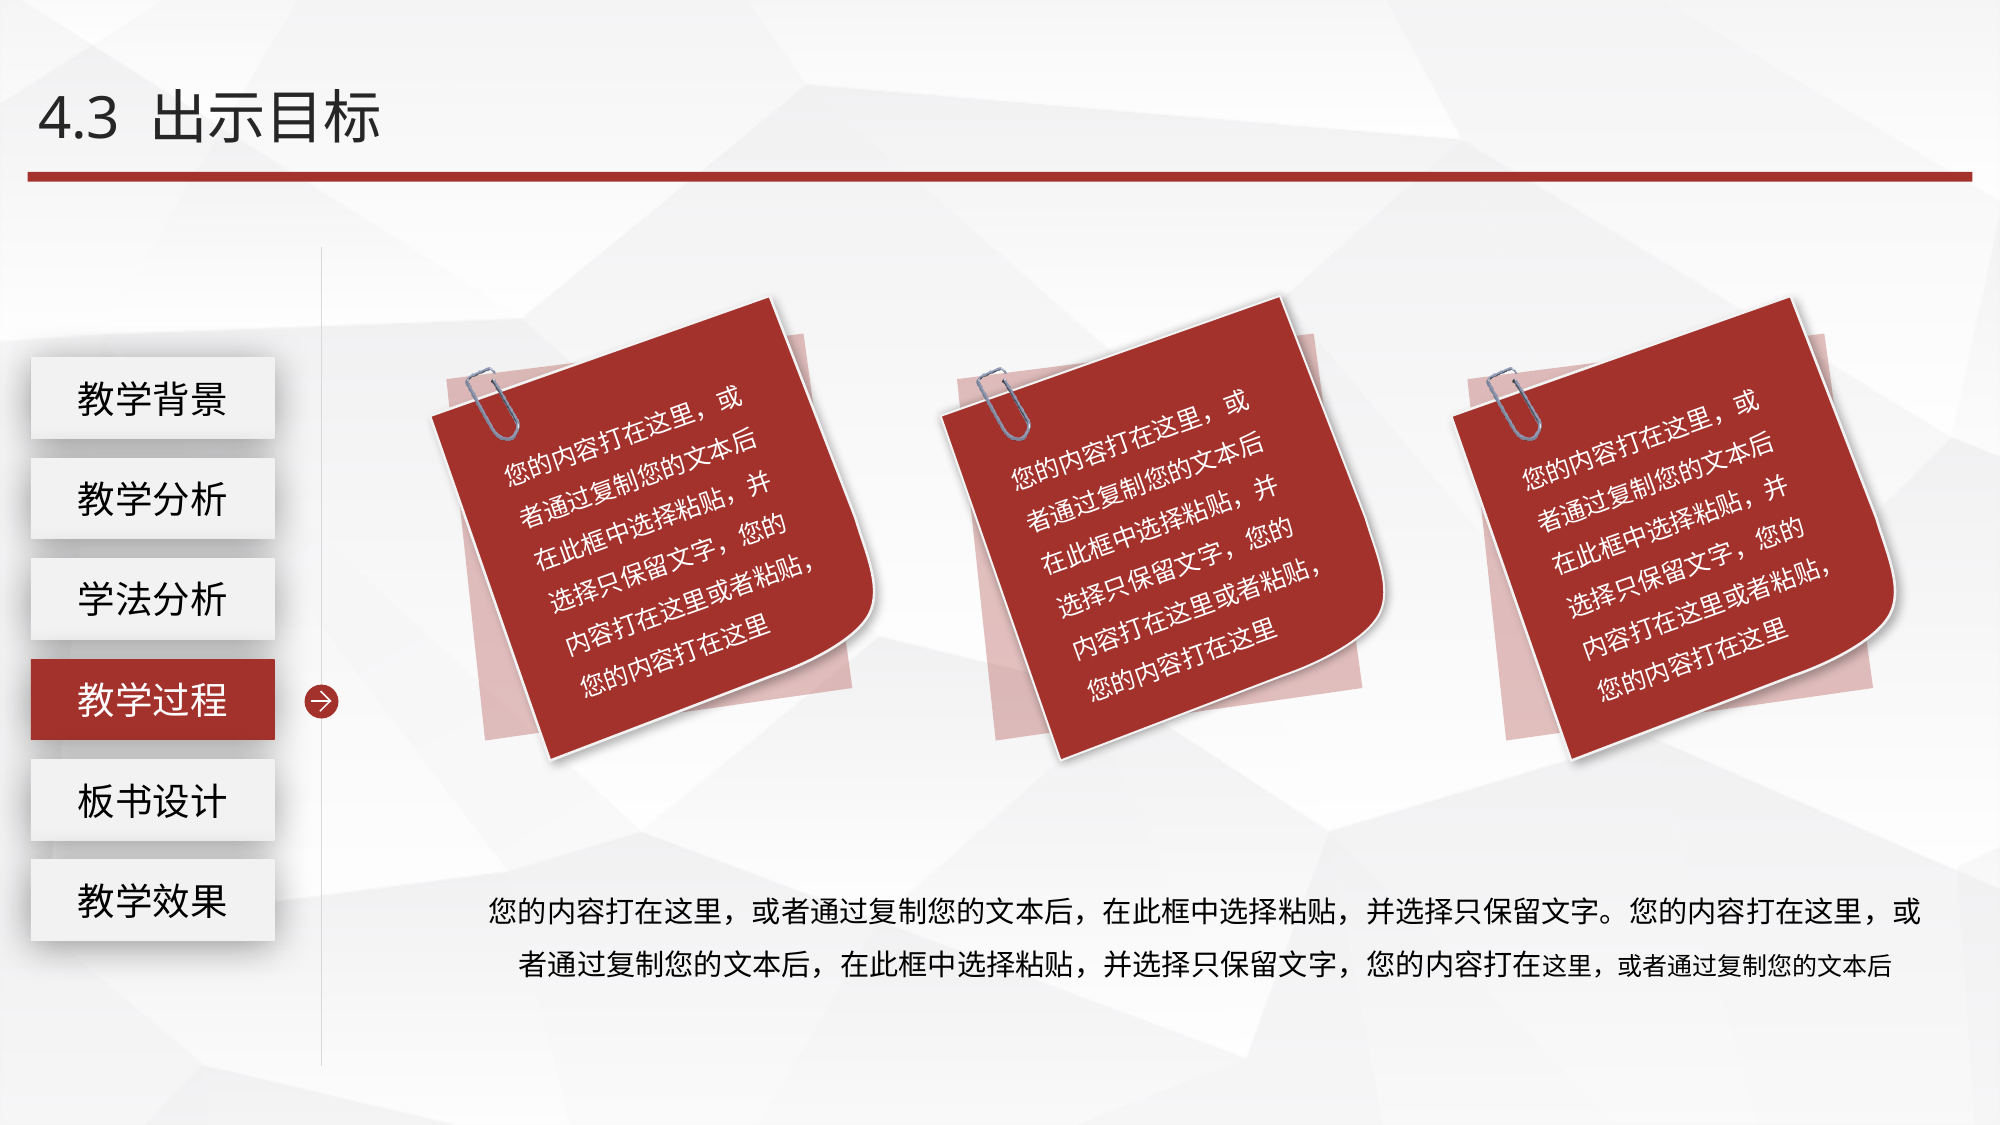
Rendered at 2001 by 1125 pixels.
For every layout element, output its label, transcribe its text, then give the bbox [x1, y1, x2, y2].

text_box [940, 295, 1385, 761]
text_box [26, 171, 1973, 183]
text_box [304, 684, 339, 719]
text_box 您的内容打在这里，或者通过复制您的文本后，在此框中选择粘贴，并选择只保留文字。您的内容打在这里，或者通过复制您的文本后，在此框中选择粘贴，并选择只保留文字，您的内容打在这里，或者通过复制您的文本后 [465, 868, 1946, 989]
text_box 教学效果 [30, 859, 275, 941]
text_box 教学分析 [30, 458, 275, 539]
text_box 4.3 出示目标 [23, 73, 794, 158]
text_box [1451, 295, 1896, 761]
text_box 教学背景 [30, 357, 275, 439]
text_box 学法分析 [30, 558, 275, 640]
text_box 教学过程 [30, 659, 275, 740]
text_box 板书设计 [30, 759, 275, 841]
picture [0, 0, 2000, 1125]
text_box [429, 295, 875, 761]
